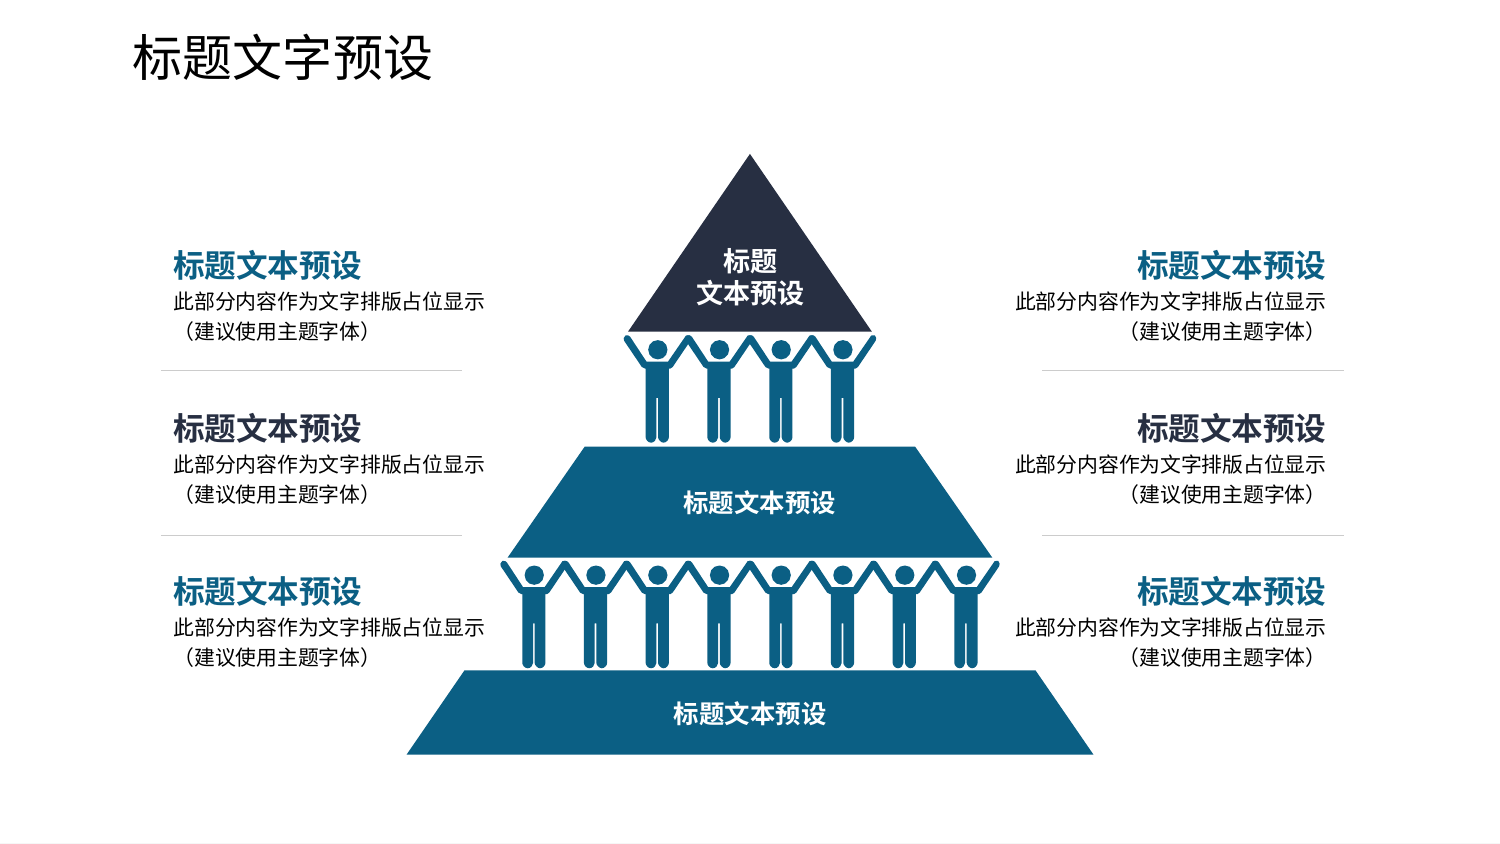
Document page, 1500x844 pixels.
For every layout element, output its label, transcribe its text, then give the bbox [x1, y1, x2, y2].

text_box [406, 153, 1094, 755]
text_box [160, 245, 495, 673]
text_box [1005, 245, 1344, 673]
text_box 标题文字预设 [118, 19, 470, 94]
